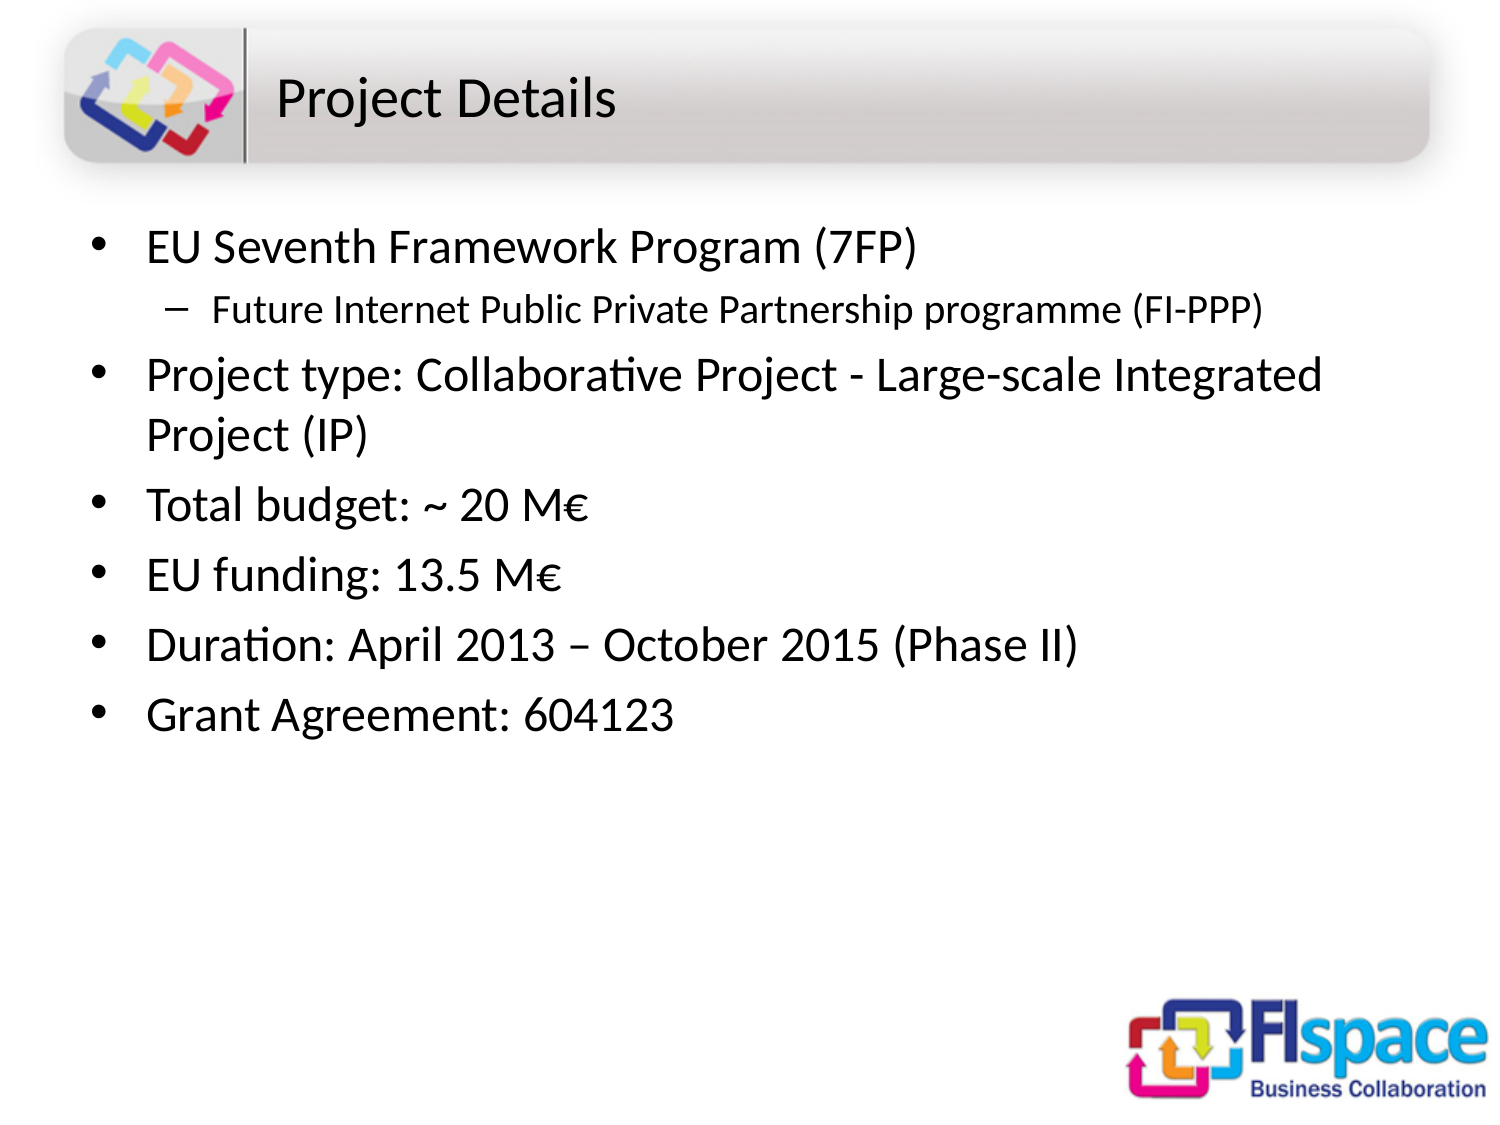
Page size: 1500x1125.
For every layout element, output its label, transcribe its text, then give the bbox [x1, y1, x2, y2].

picture [1123, 960, 1500, 1125]
title Project Details [261, 39, 1401, 149]
list EU Seventh Framework Program (7FP) Future Internet Public Private Partnership programme (FI-PPP) Project type: Collaborative Project - Large-scale Integrated Project (IP) Total budget: ~ 20 M€ EU funding: 13.5 M€ Duration: April 2013 – October 2015 (Phase II) Grant Agreement: 604123 [75, 205, 1425, 988]
picture [0, 0, 1500, 253]
